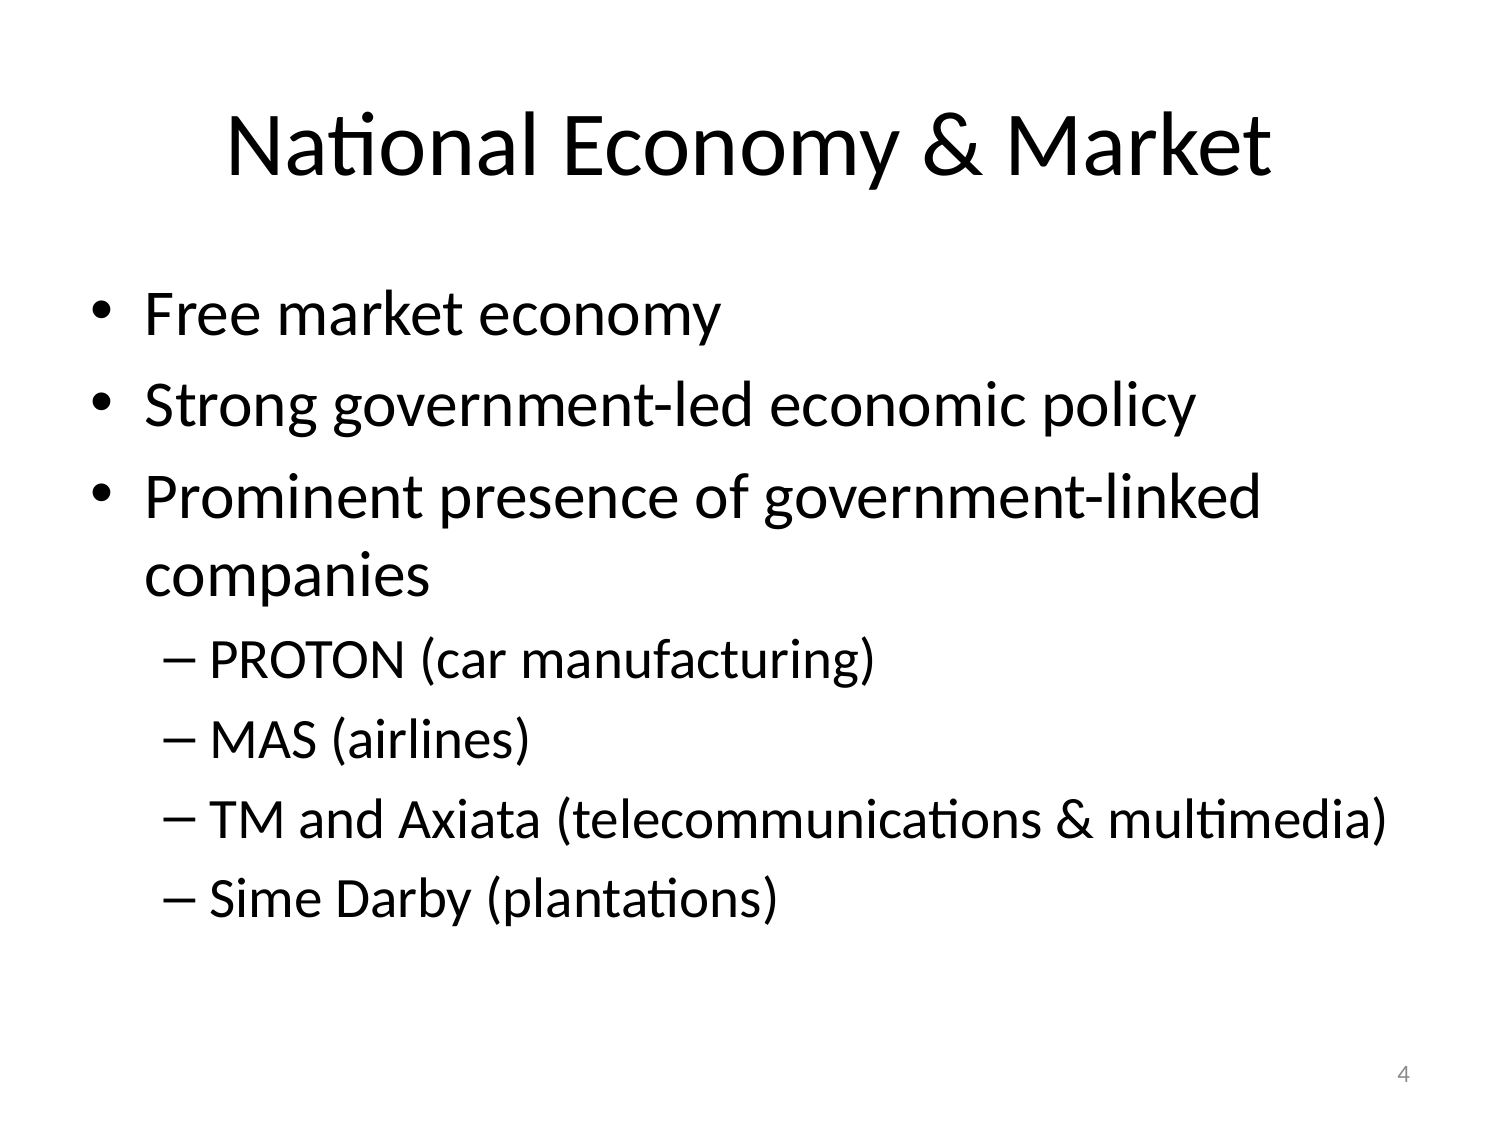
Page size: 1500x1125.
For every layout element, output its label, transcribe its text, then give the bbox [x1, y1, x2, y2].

slide_number 4 [1074, 1042, 1425, 1103]
list Free market economy Strong government-led economic policy Prominent presence of government-linked companies PROTON (car manufacturing) MAS (airlines) TM and Axiata (telecommunications & multimedia) Sime Darby (plantations) [75, 262, 1425, 1005]
title National Economy & Market [75, 45, 1425, 233]
